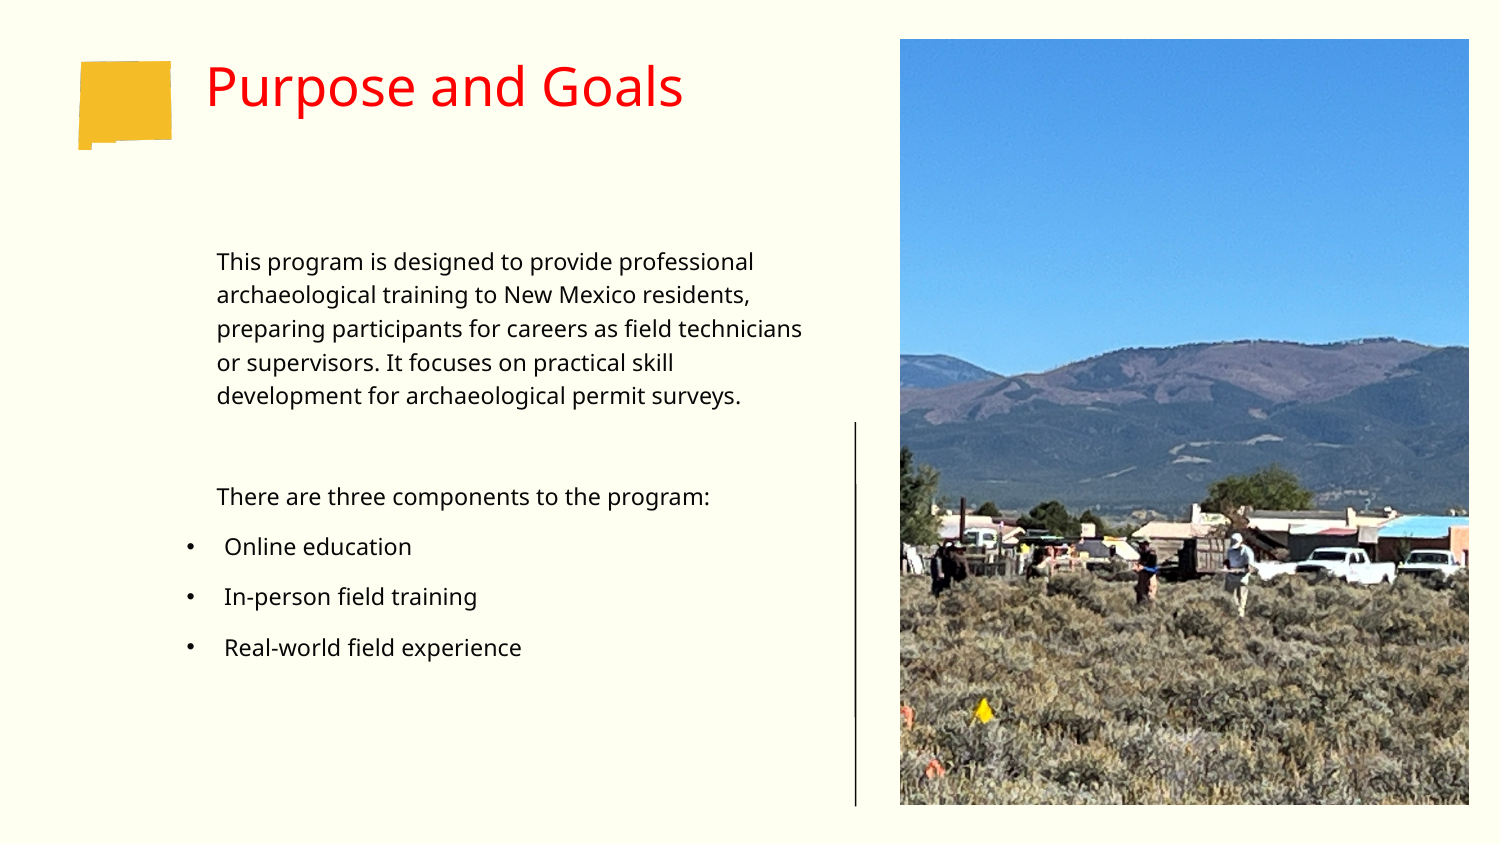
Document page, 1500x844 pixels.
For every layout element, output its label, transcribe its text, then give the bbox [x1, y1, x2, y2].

title Purpose and Goals [190, 37, 716, 210]
picture [77, 61, 172, 150]
list This program is designed to provide professional archaeological training to New Mexico residents, preparing participants for careers as field technicians or supervisors. It focuses on practical skill development for archaeological permit surveys. There are three components to the program: Online education In-person field training Real-world field experience [171, 226, 828, 680]
picture [899, 39, 1469, 805]
